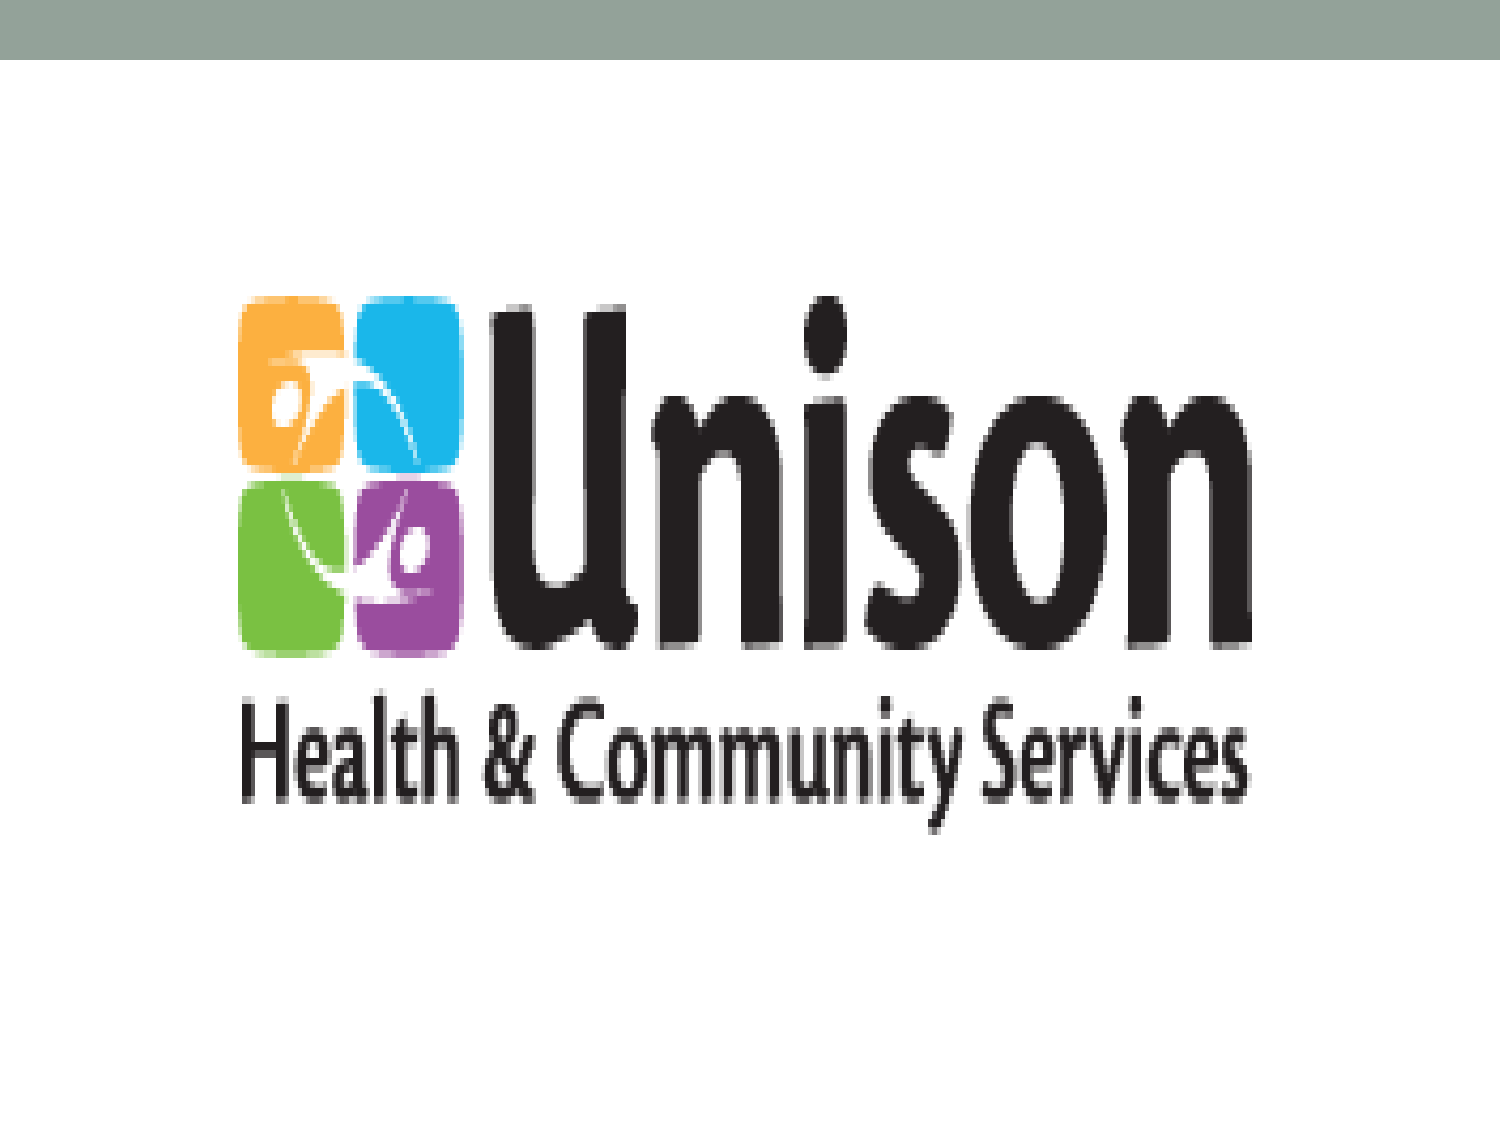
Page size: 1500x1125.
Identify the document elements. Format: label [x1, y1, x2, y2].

picture [229, 243, 1282, 835]
